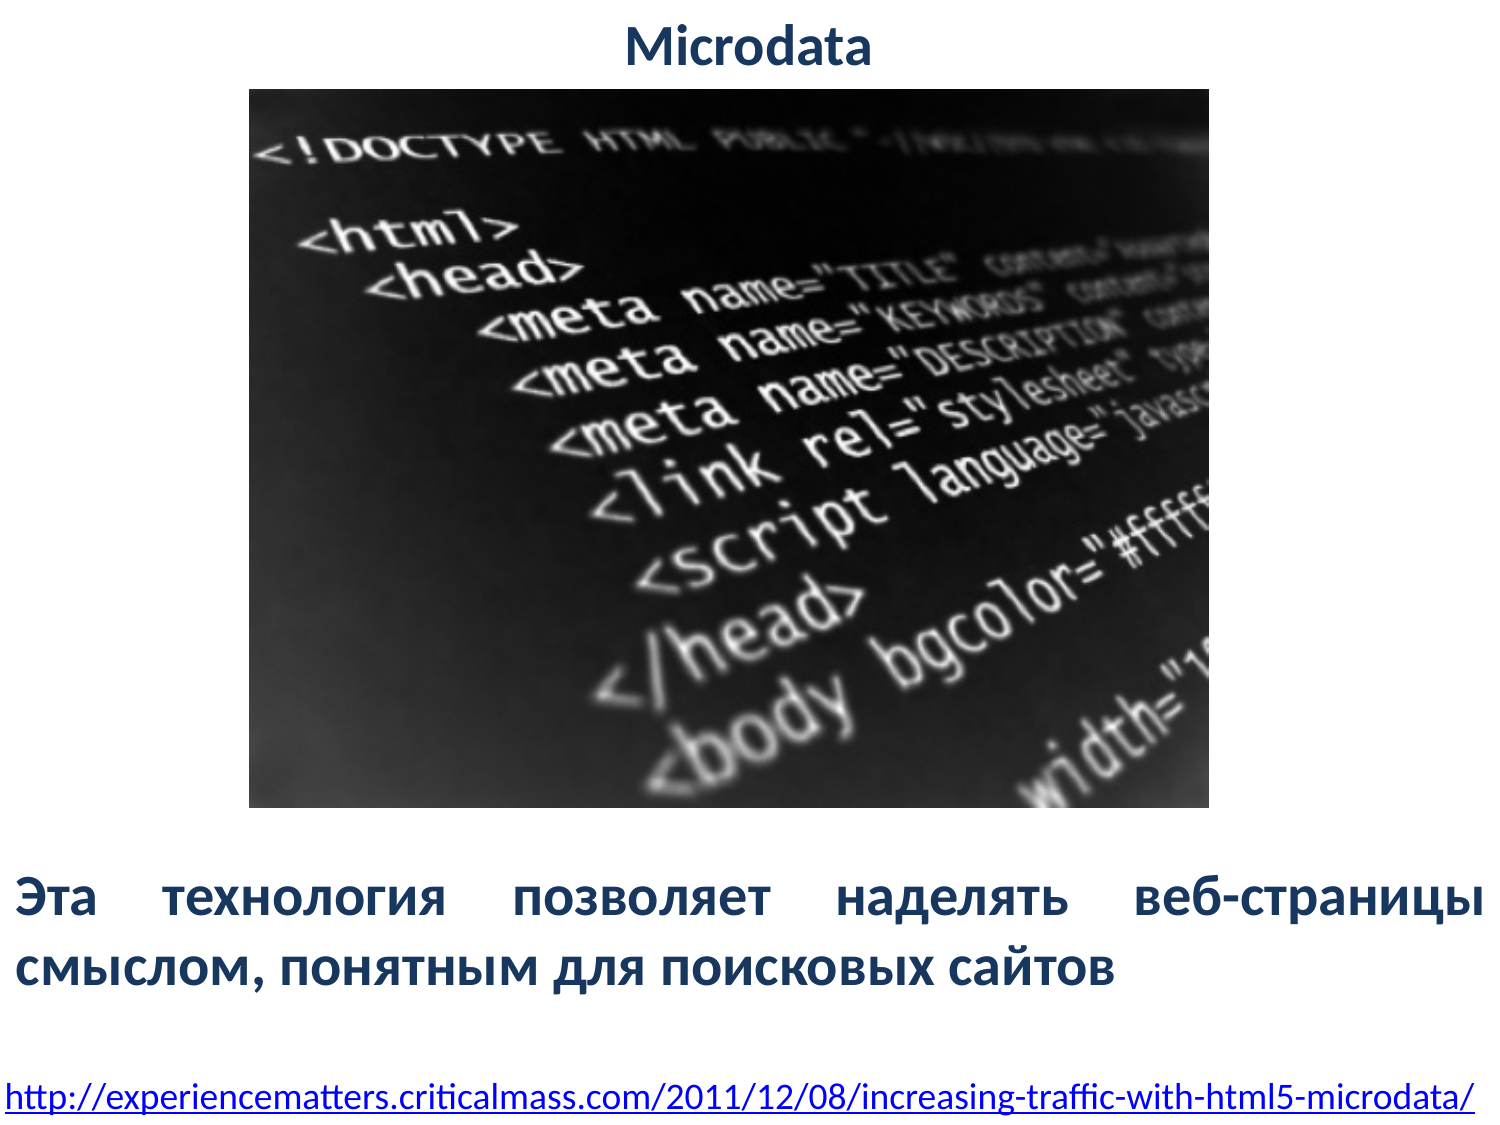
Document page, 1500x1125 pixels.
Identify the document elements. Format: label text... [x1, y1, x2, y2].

picture [249, 88, 1209, 809]
text_box http://experiencematters.criticalmass.com/2011/12/08/increasing-traffic-with-html5-microdata/ [0, 1064, 1491, 1125]
text_box Microdata [0, 0, 1499, 85]
text_box Эта технология позволяет наделять веб-страницы смыслом, понятным для поисковых сайтов [1, 849, 1500, 1005]
